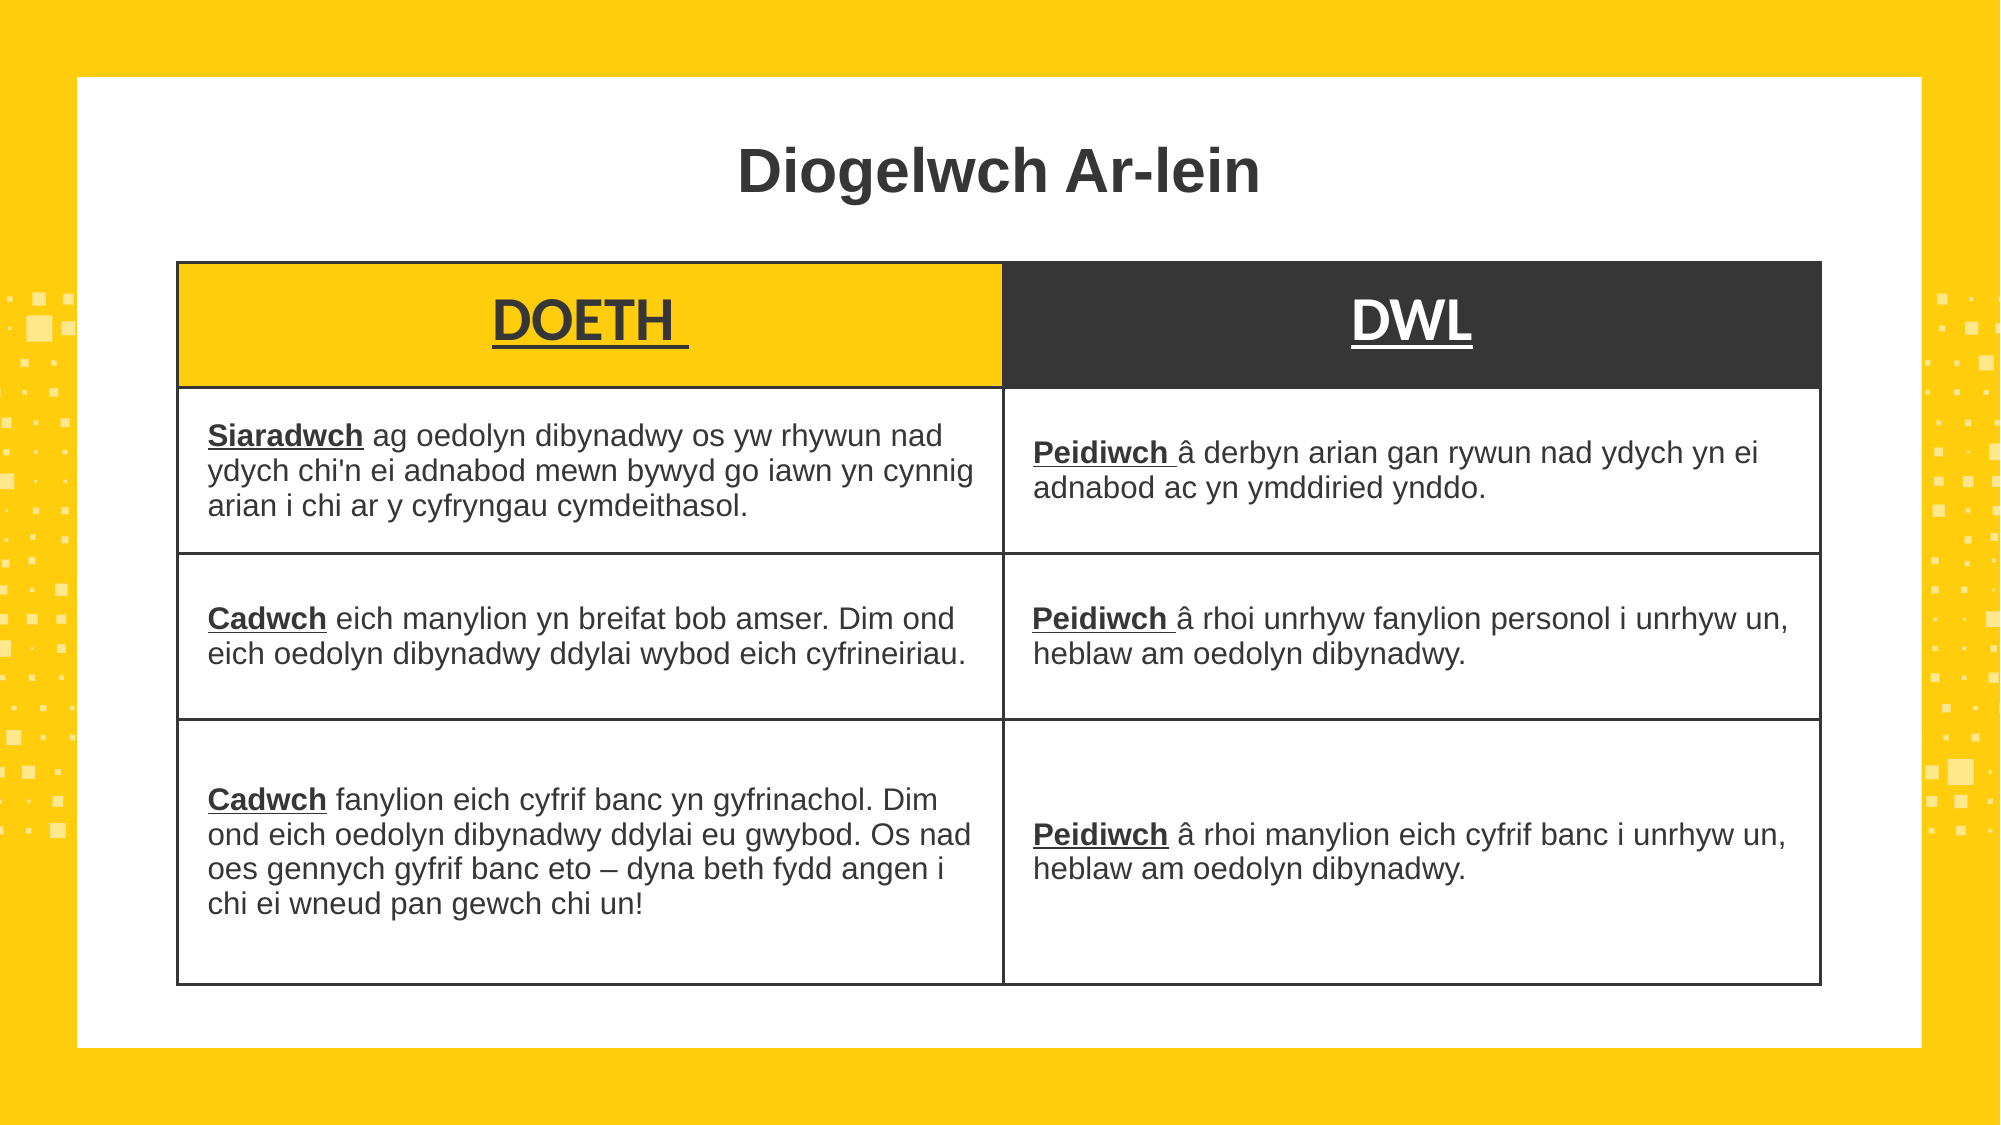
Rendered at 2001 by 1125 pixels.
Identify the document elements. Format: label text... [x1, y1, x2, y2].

table_cell Peidiwch â rhoi manylion eich cyfrif banc i unrhyw un, heblaw am oedolyn dibynadwy. [1005, 721, 1819, 983]
table_cell Peidiwch â rhoi unrhyw fanylion personol i unrhyw un, heblaw am oedolyn dibynadwy. [1005, 555, 1819, 718]
title Diogelwch Ar-lein [0, 122, 2000, 326]
table_cell Siaradwch ag oedolyn dibynadwy os yw rhywun nad ydych chi'n ei adnabod mewn bywyd go iawn yn cynnig arian i chi ar y cyfryngau cymdeithasol. [179, 389, 1002, 552]
table_cell Cadwch fanylion eich cyfrif banc yn gyfrinachol. Dim ond eich oedolyn dibynadwy ddylai eu gwybod. Os nad oes gennych gyfrif banc eto – dyna beth fydd angen i chi ei wneud pan gewch chi un! [179, 721, 1002, 983]
table_header DWL [1005, 264, 1819, 386]
table_cell Cadwch eich manylion yn breifat bob amser. Dim ond eich oedolyn dibynadwy ddylai wybod eich cyfrineiriau. [179, 555, 1002, 718]
table_header DOETH [179, 264, 1002, 386]
table_cell Peidiwch â derbyn arian gan rywun nad ydych yn ei adnabod ac yn ymddiried ynddo. [1005, 389, 1819, 552]
